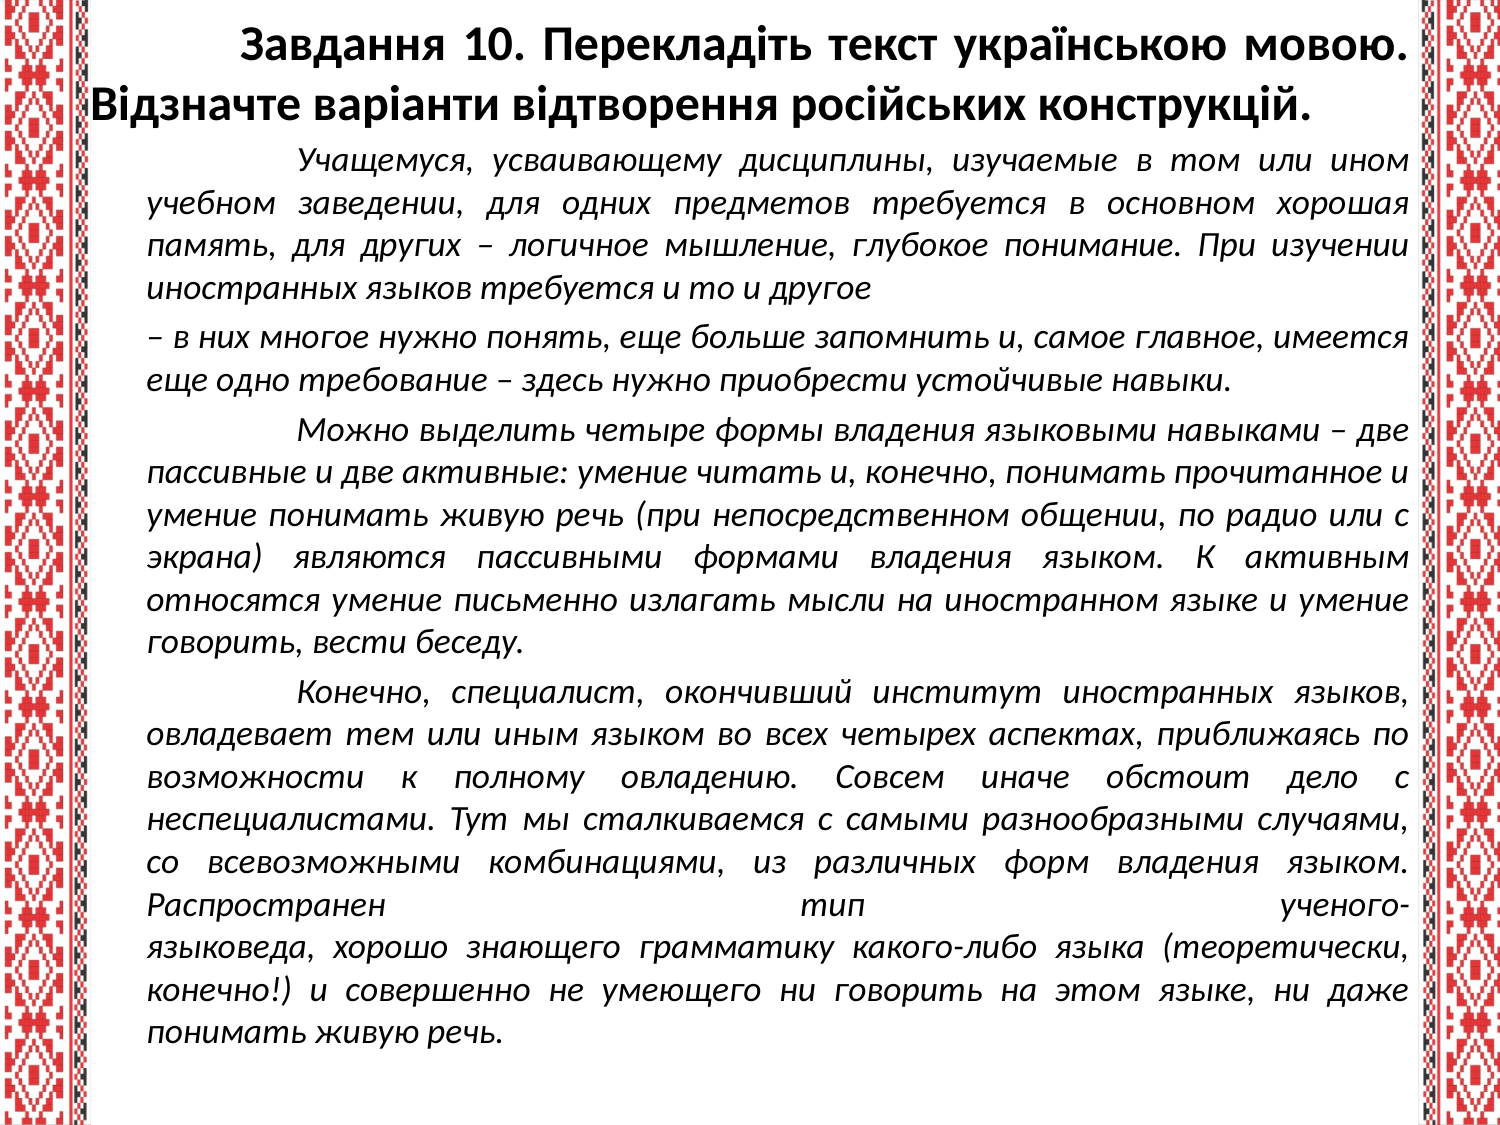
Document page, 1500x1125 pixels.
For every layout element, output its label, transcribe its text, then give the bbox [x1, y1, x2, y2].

list Учащемуся, усваивающему дисциплины, изучаемые в том или ином учебном заведении, для одних предметов требуется в основном хорошая память, для других – логичное мышление, глубокое понимание. При изучении иностранных языков требуется и то и другое – в них многое нужно понять, еще больше запомнить и, самое главное, имеется еще одно требование – здесь нужно приобрести устойчивые навыки. Можно выделить четыре формы владения языковыми навыками – две пассивные и две активные: умение читать и, конечно, понимать прочитанное и умение понимать живую речь (при непосредственном общении, по радио или с экрана) являются пассивными формами владения языком. К активным относятся умение письменно излагать мысли на иностранном языке и умение говорить, вести беседу. Конечно, специалист, окончивший институт иностранных языков, овладевает тем или иным языком во всех четырех аспектах, приближаясь по возможности к полному овладению. Совсем иначе обстоит дело с неспециалистами. Тут мы сталкиваемся с самыми разнообразными случаями, со всевозможными комбинациями, из различных форм владения языком. Распространен тип ученого- языковеда, хорошо знающего грамматику какого-либо языка (теоретически, конечно!) и совершенно не умеющего ни говорить на этом языке, ни даже понимать живую речь. [91, 128, 1418, 872]
picture [911, 1, 1500, 1124]
picture [0, 1, 596, 1124]
title Завдання 10. Перекладіть текст українською мовою. Відзначте варіанти відтворення російських конструкцій. [91, 0, 1418, 128]
